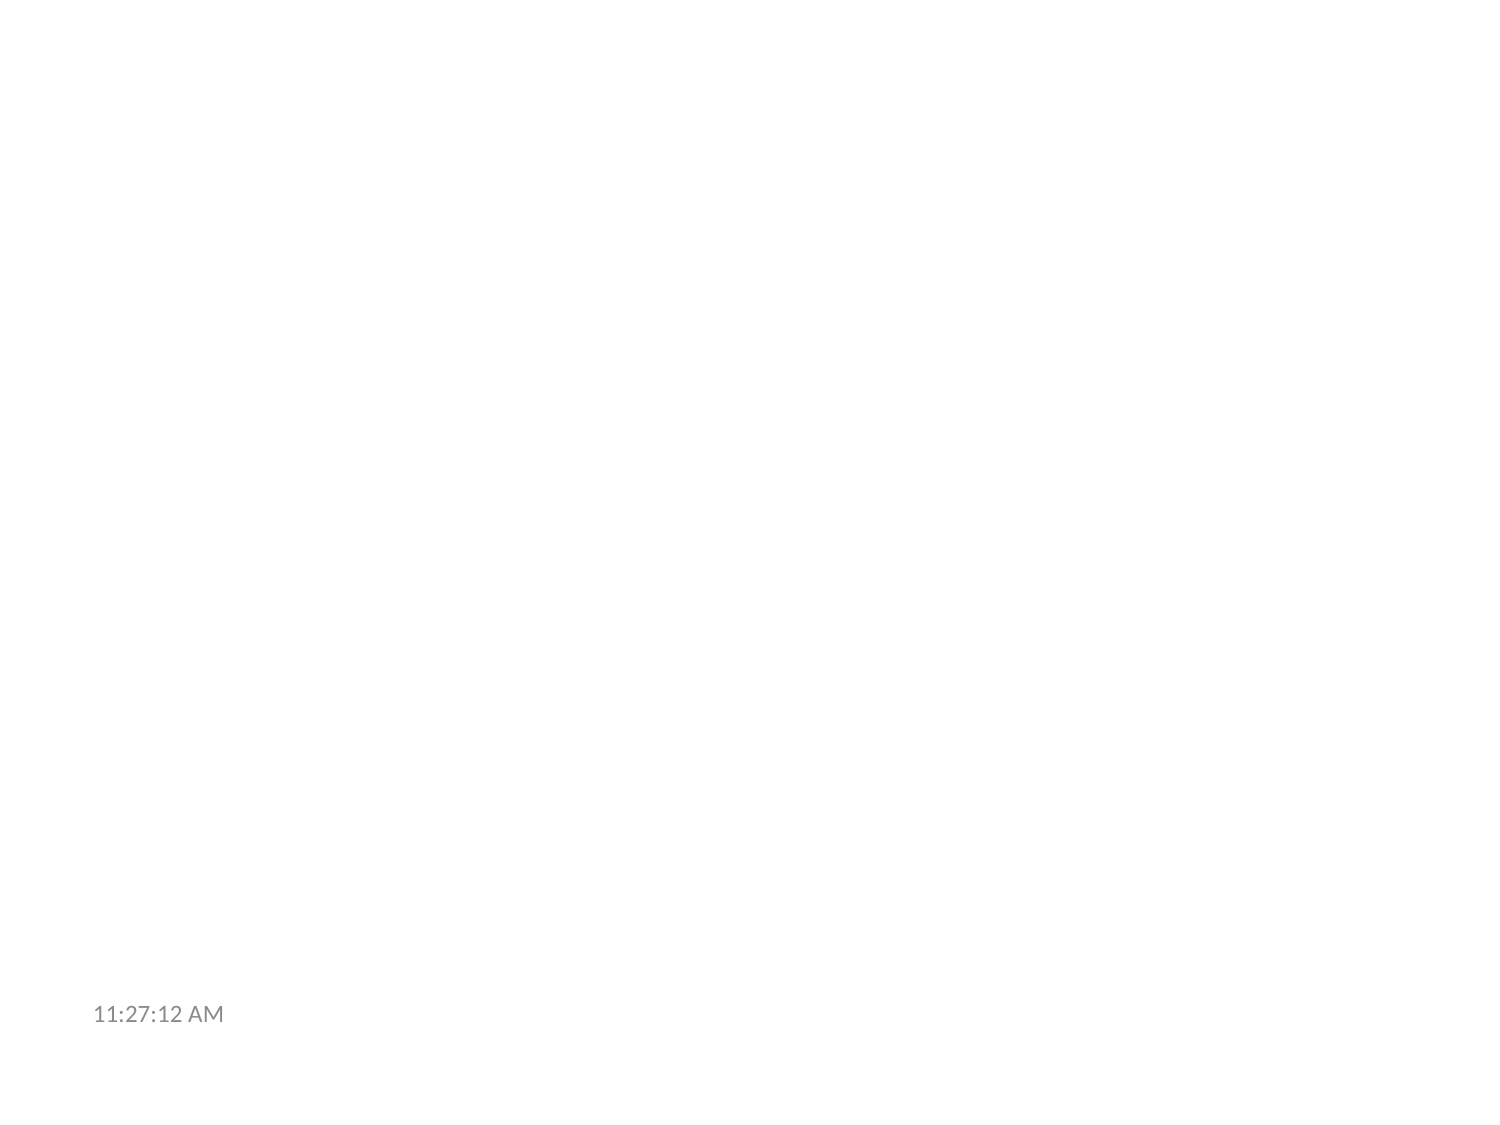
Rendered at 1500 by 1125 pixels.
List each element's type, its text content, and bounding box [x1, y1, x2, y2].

text_box 3:35:09 PM [77, 982, 428, 1043]
